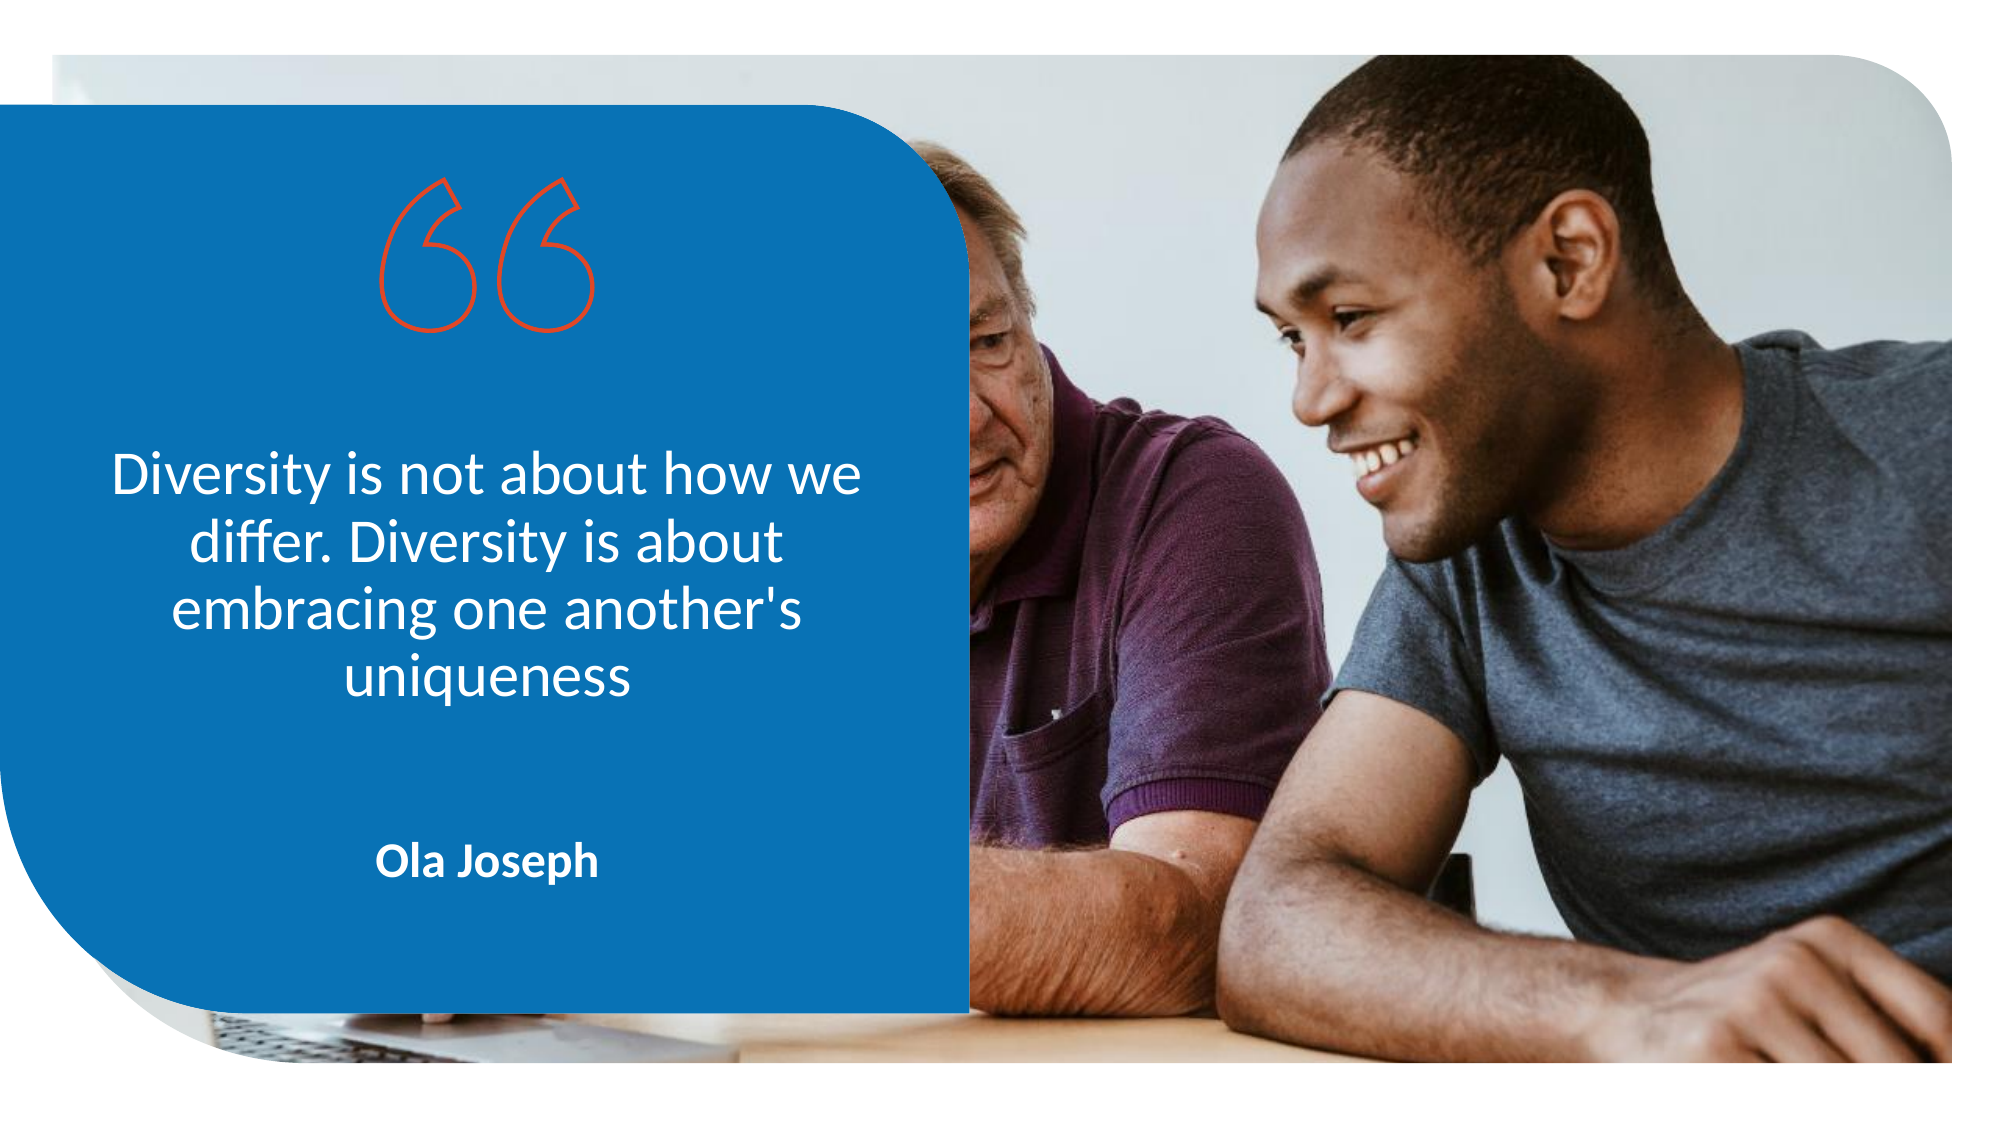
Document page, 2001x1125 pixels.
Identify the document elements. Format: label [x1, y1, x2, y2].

picture [52, 54, 1952, 1064]
